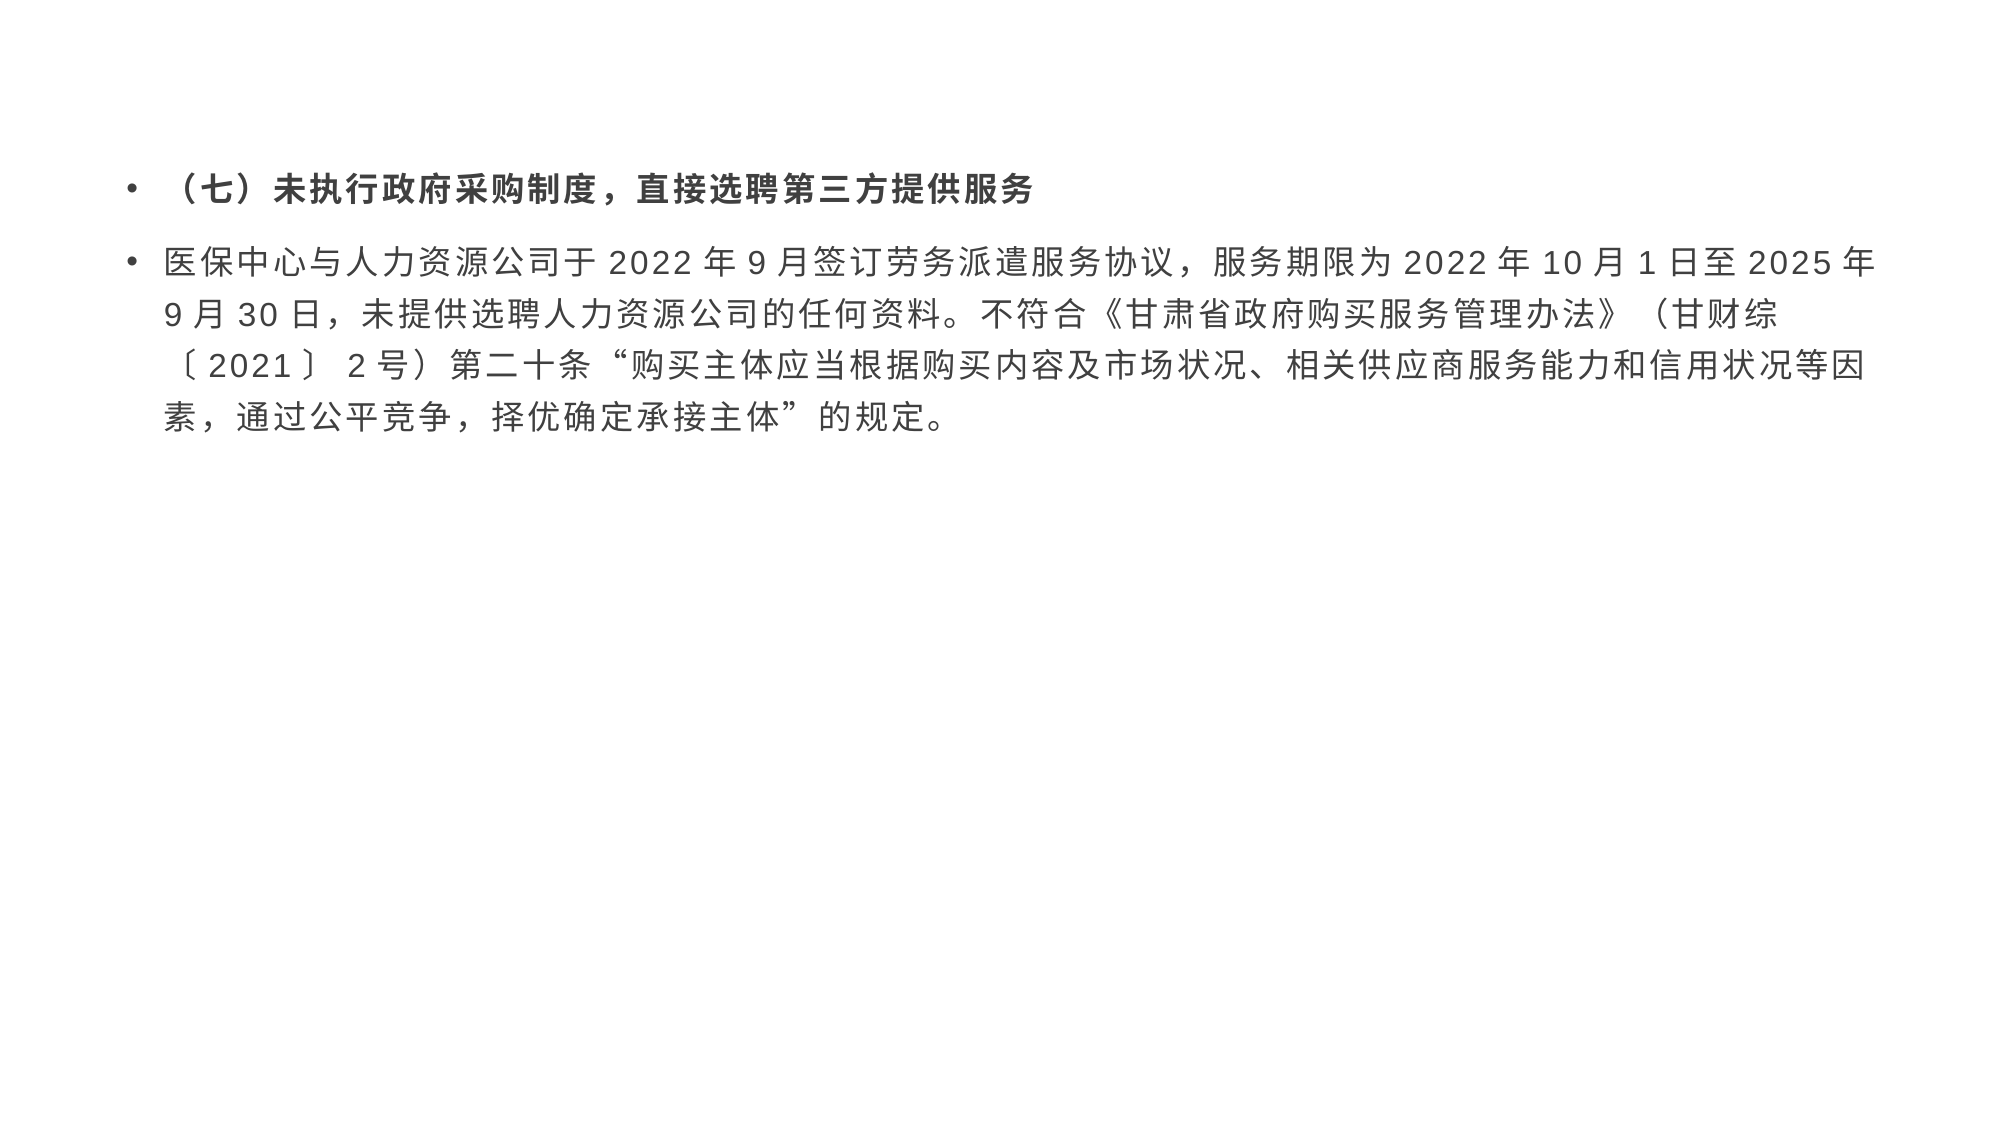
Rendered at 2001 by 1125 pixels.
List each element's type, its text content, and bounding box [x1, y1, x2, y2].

list （七）未执行政府采购制度，直接选聘第三方提供服务 医保中心与人力资源公司于2022年9月签订劳务派遣服务协议，服务期限为2022年10月1日至2025年9月30日，未提供选聘人力资源公司的任何资料。不符合《甘肃省政府购买服务管理办法》（甘财综〔2021〕2号）第二十条“购买主体应当根据购买内容及市场状况、相关供应商服务能力和信用状况等因素，通过公平竞争，择优确定承接主体”的规定。 [109, 156, 1891, 1041]
